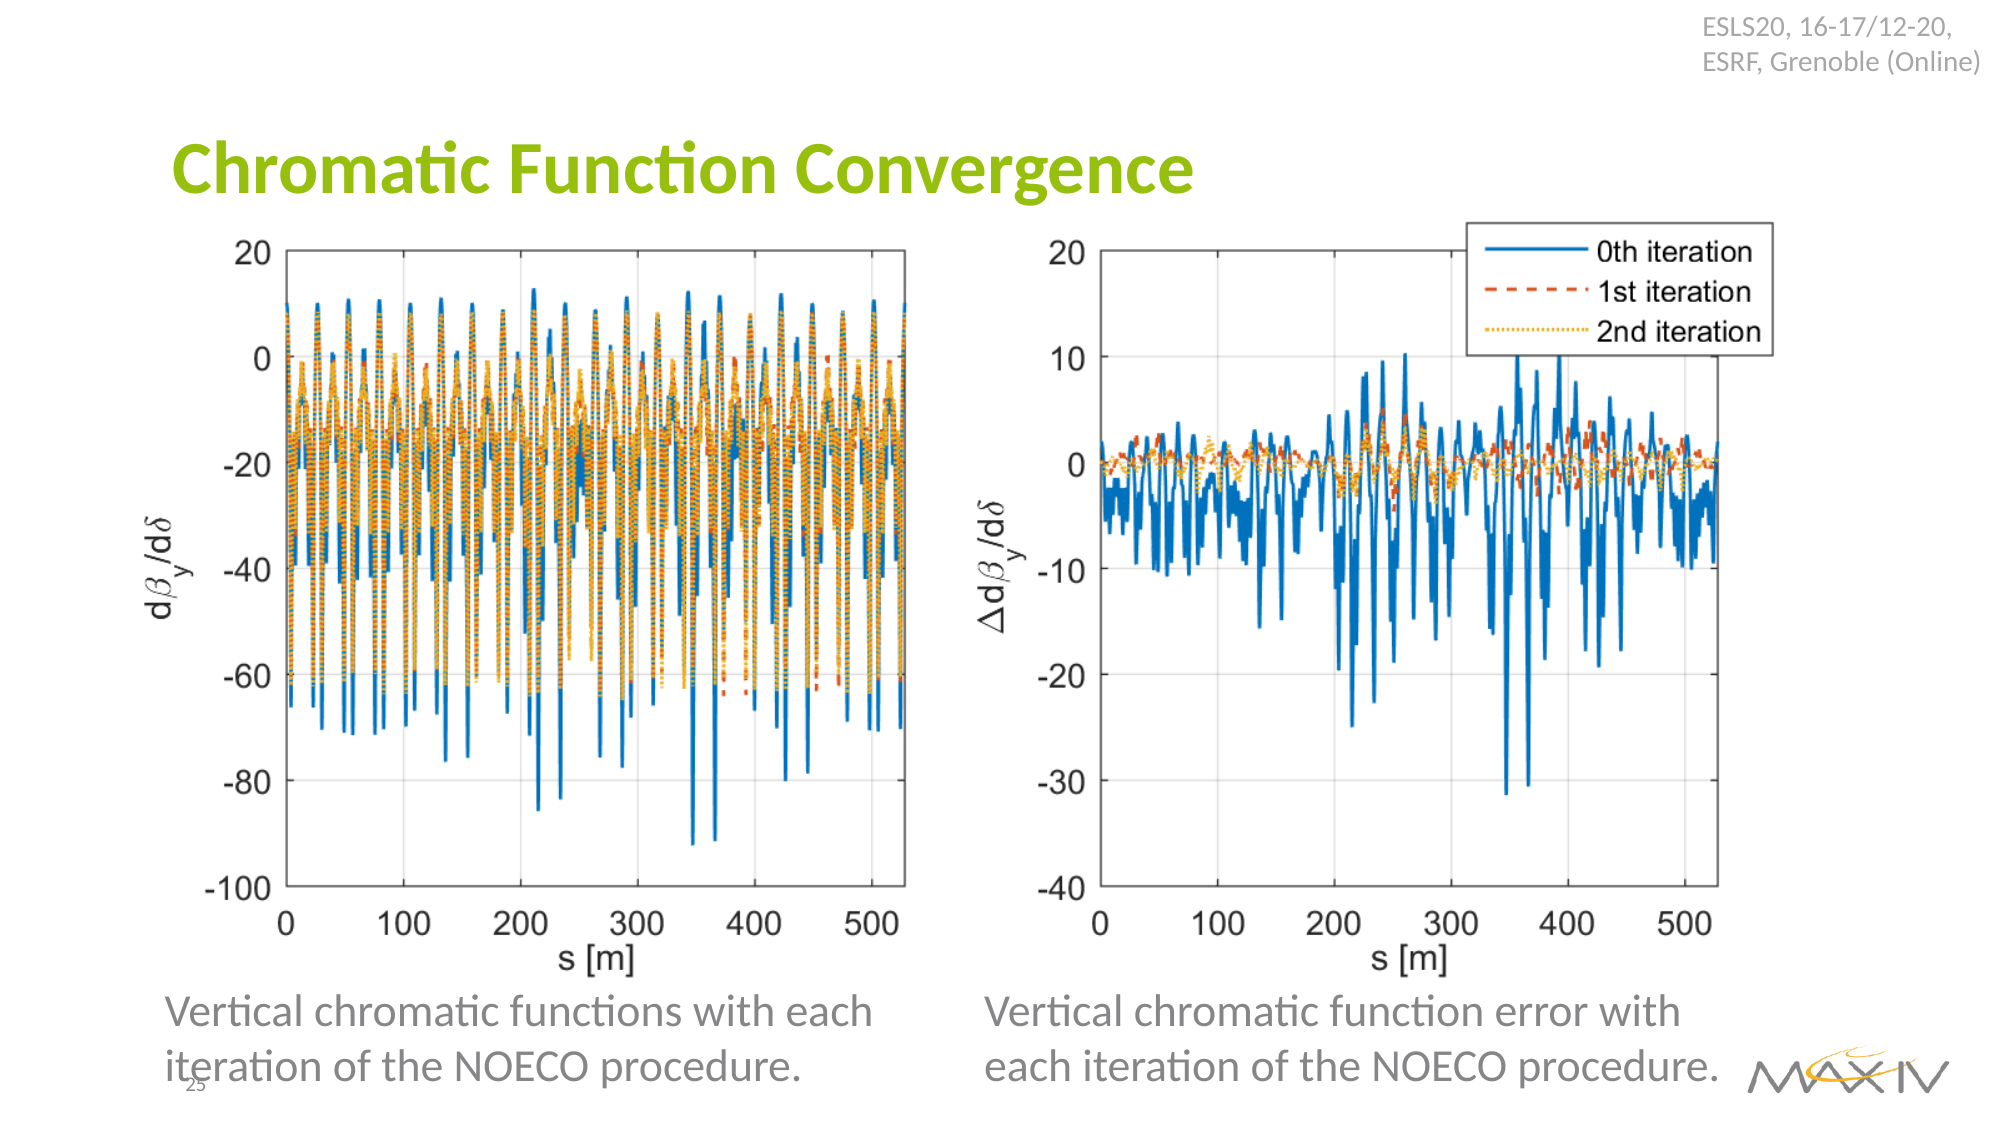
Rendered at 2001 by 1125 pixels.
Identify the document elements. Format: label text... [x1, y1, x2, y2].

picture [47, 191, 1895, 980]
text_box Vertical chromatic function error with each iteration of the NOECO procedure. [976, 980, 1765, 1099]
picture [1765, 1045, 1951, 1094]
text_box Vertical chromatic functions with each iteration of the NOECO procedure. [157, 980, 945, 1099]
title Chromatic Function Convergence [164, 0, 1827, 191]
slide_number 25 [173, 1062, 215, 1104]
